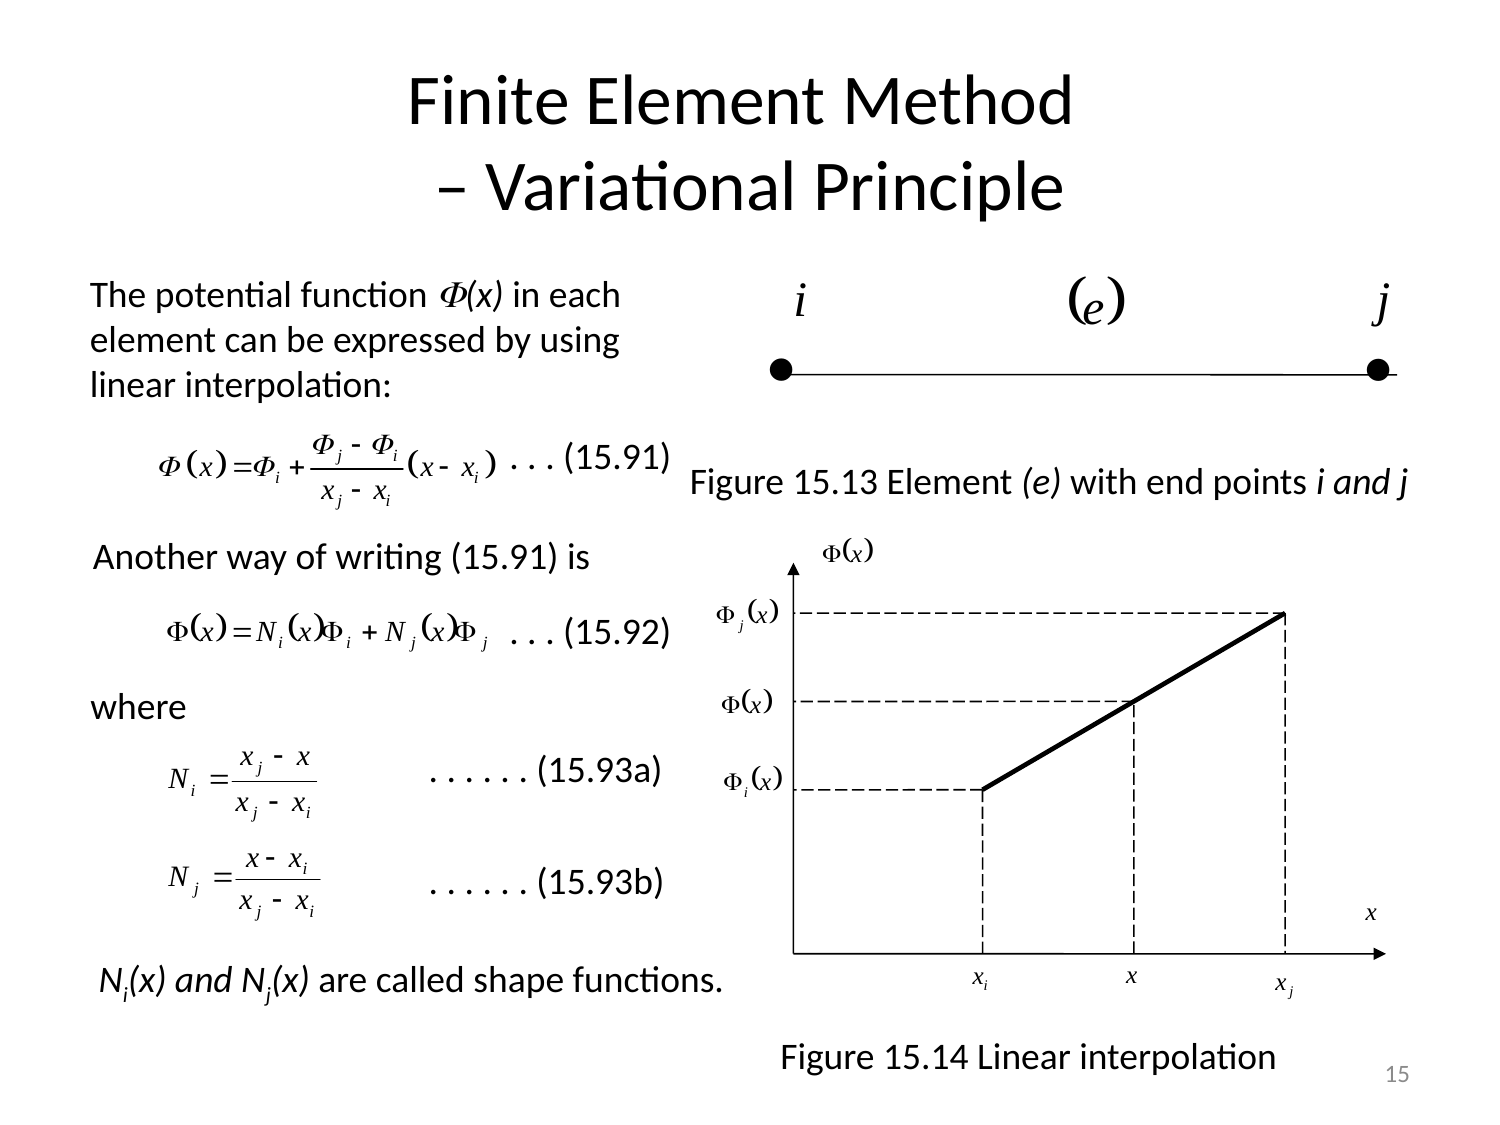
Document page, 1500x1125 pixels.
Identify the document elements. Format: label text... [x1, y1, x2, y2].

text_box . . . (15.92) [494, 599, 687, 660]
text_box Figure 15.13 Element (e) with end points i and j [675, 449, 1463, 510]
text_box . . . . . . (15.93b) [413, 849, 680, 910]
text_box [162, 737, 324, 829]
text_box . . . . . . (15.93a) [413, 737, 678, 798]
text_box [712, 537, 1387, 1006]
text_box Ni(x) and Nj(x) are called shape functions. [83, 948, 711, 1014]
title Finite Element Method – Variational Principle [75, 45, 1425, 233]
text_box Another way of writing (15.91) is [78, 524, 615, 585]
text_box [162, 612, 494, 659]
text_box where [75, 674, 202, 735]
text_box Figure 15.14 Linear interpolation [765, 1024, 1293, 1085]
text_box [162, 837, 326, 927]
text_box The potential function (x) in each element can be expressed by using linear interpolation: [74, 262, 688, 413]
text_box . . . (15.91) [501, 424, 687, 485]
slide_number 15 [1074, 1042, 1425, 1103]
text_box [762, 274, 1452, 400]
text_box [154, 424, 501, 516]
